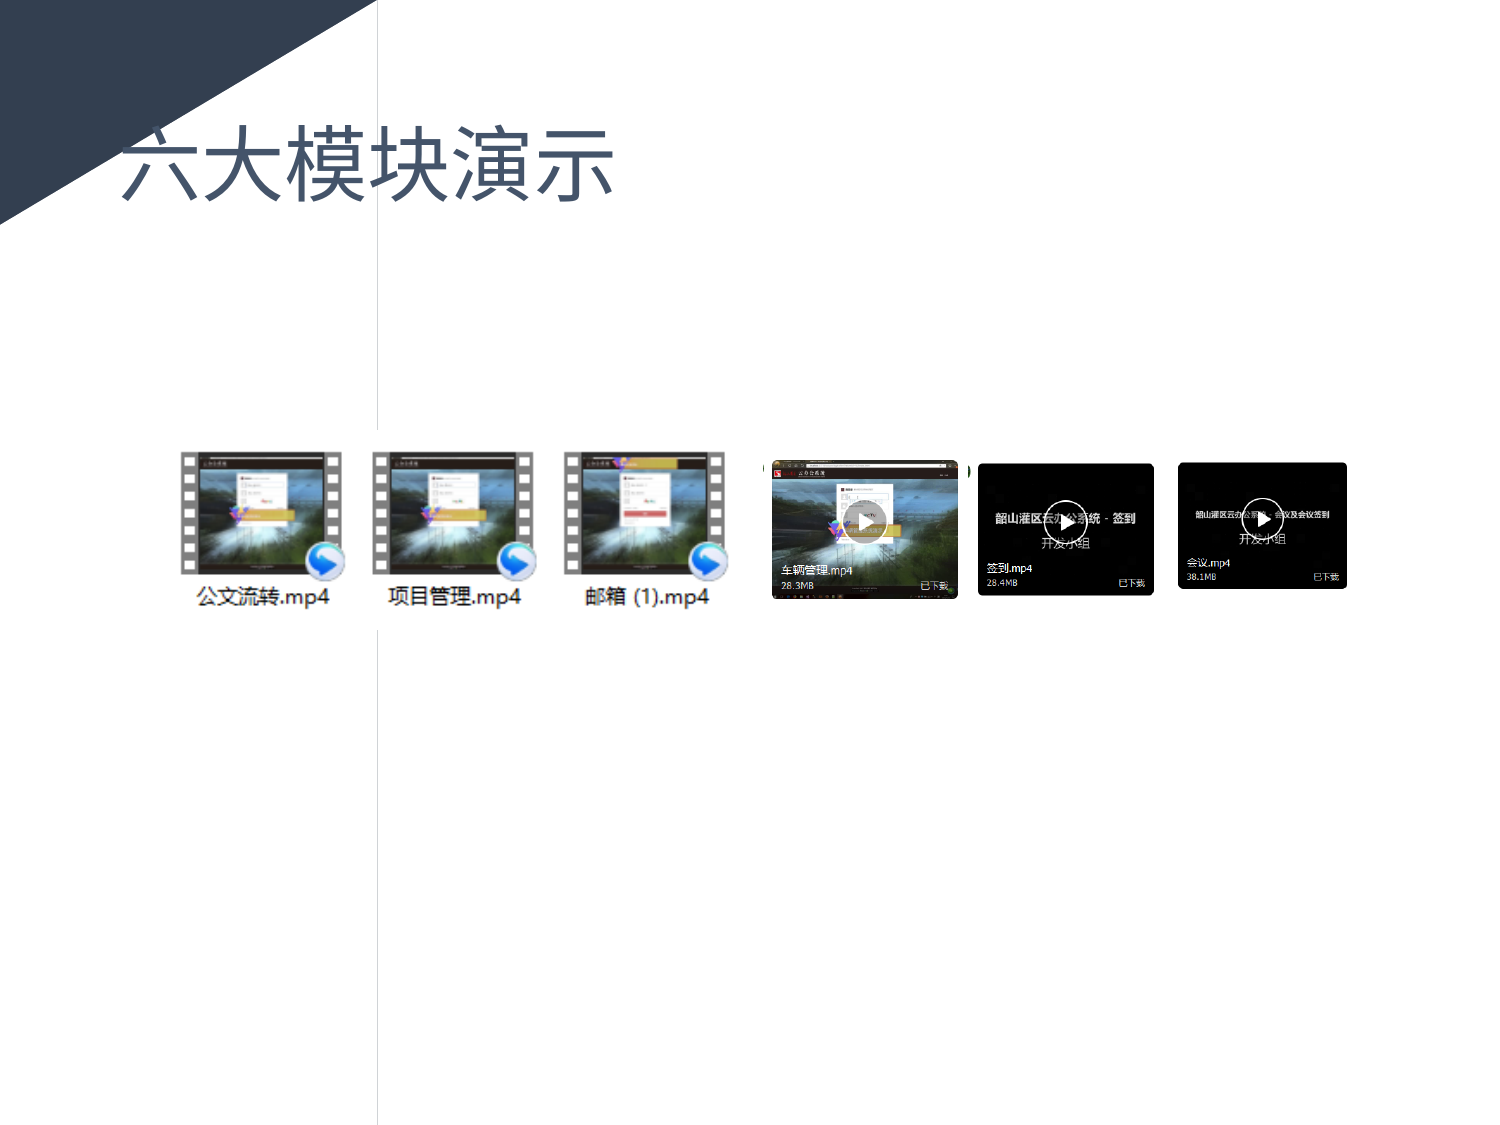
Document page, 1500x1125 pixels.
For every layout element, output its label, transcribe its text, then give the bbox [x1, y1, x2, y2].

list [159, 430, 744, 630]
title 六大模块演示 [103, 59, 1397, 278]
picture [763, 451, 965, 609]
picture [1173, 451, 1351, 595]
picture [968, 458, 1160, 604]
